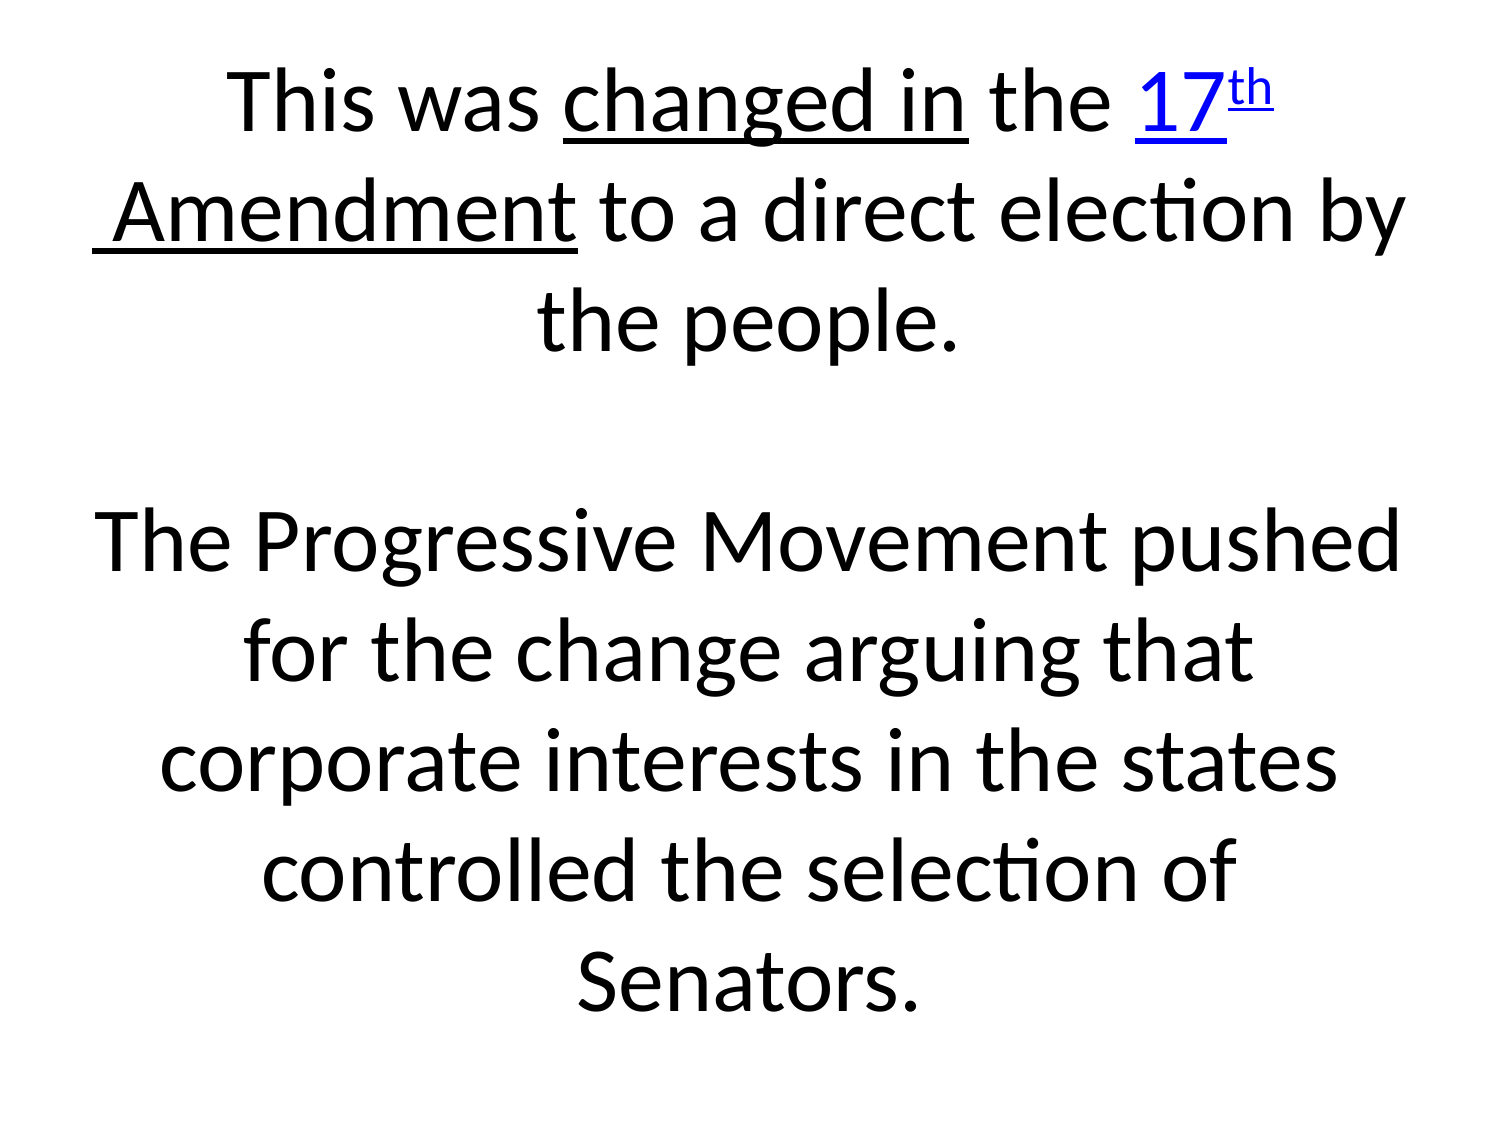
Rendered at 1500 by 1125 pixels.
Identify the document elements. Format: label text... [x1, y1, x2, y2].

title This was changed in the 17th Amendment to a direct election by the people. The Progressive Movement pushed for the change arguing that corporate interests in the states controlled the selection of Senators. [74, 44, 1426, 1026]
